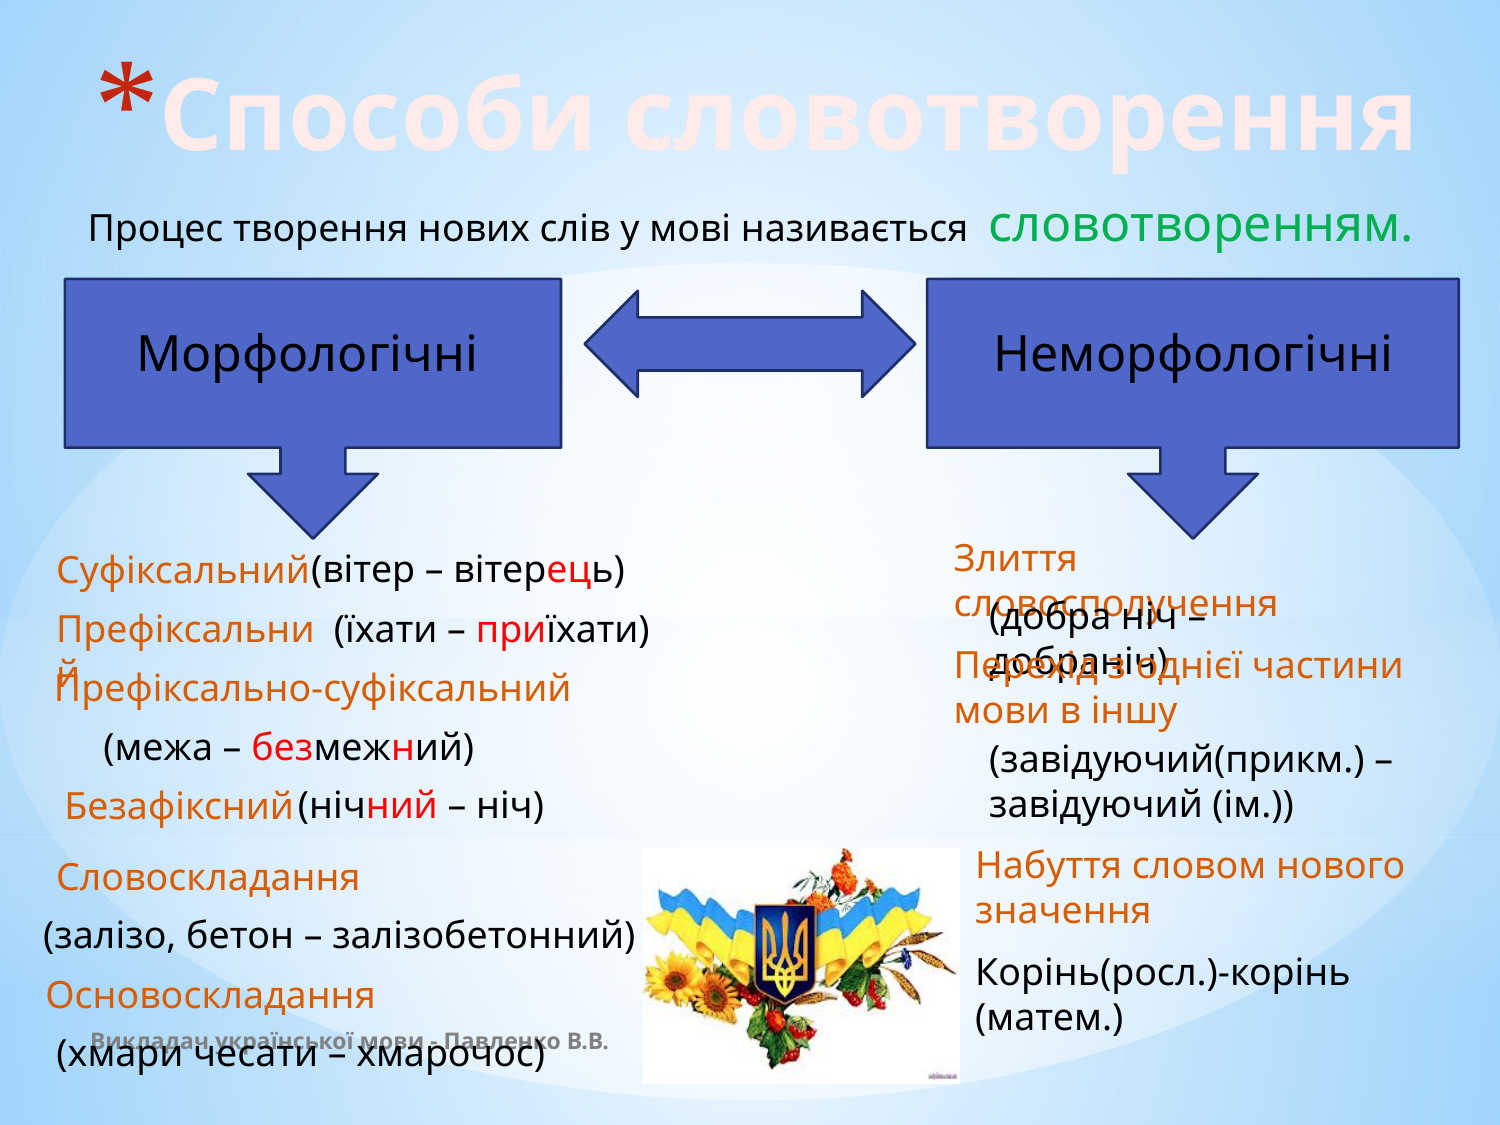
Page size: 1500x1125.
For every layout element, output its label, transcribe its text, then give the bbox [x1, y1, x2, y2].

text_box (вітер – вітерець) [296, 537, 640, 597]
text_box (їхати – приїхати) [319, 597, 665, 658]
text_box Процес творення нових слів у мові називається словотворенням. [64, 184, 1438, 260]
text_box Префіксальний [41, 597, 319, 656]
text_box (завідуючий(прикм.) –завідуючий (ім.)) [974, 727, 1495, 833]
text_box Перехід з однієї частини мови в іншу [938, 633, 1438, 739]
text_box [925, 277, 1461, 527]
title Способи словотворення [53, 42, 1436, 231]
text_box (хмари чесати – хмарочос) [41, 1021, 561, 1082]
text_box Набуття словом нового значення [960, 834, 1424, 939]
text_box Безафіксний [49, 775, 309, 835]
text_box (межа – безмежний) [88, 715, 609, 776]
picture [643, 848, 960, 1084]
text_box (добра ніч – добраніч) [974, 584, 1388, 633]
text_box (залізо, бетон – залізобетонний) [28, 903, 637, 964]
text_box [63, 277, 563, 537]
text_box Суфіксальний [41, 538, 296, 597]
footer Викладач української мови - Павленко В.В. [75, 1012, 625, 1073]
text_box Неморфологічні [979, 314, 1421, 390]
text_box Словоскладання [41, 845, 380, 903]
text_box Основоскладання [30, 964, 391, 1024]
text_box Злиття словосполучення [938, 527, 1412, 632]
text_box Префіксально-суфіксальний [29, 656, 762, 717]
text_box Морфологічні [112, 314, 502, 390]
text_box [583, 289, 917, 399]
text_box (нічний – ніч) [282, 773, 559, 834]
text_box Корінь(росл.)-корінь (матем.) [964, 940, 1471, 1046]
